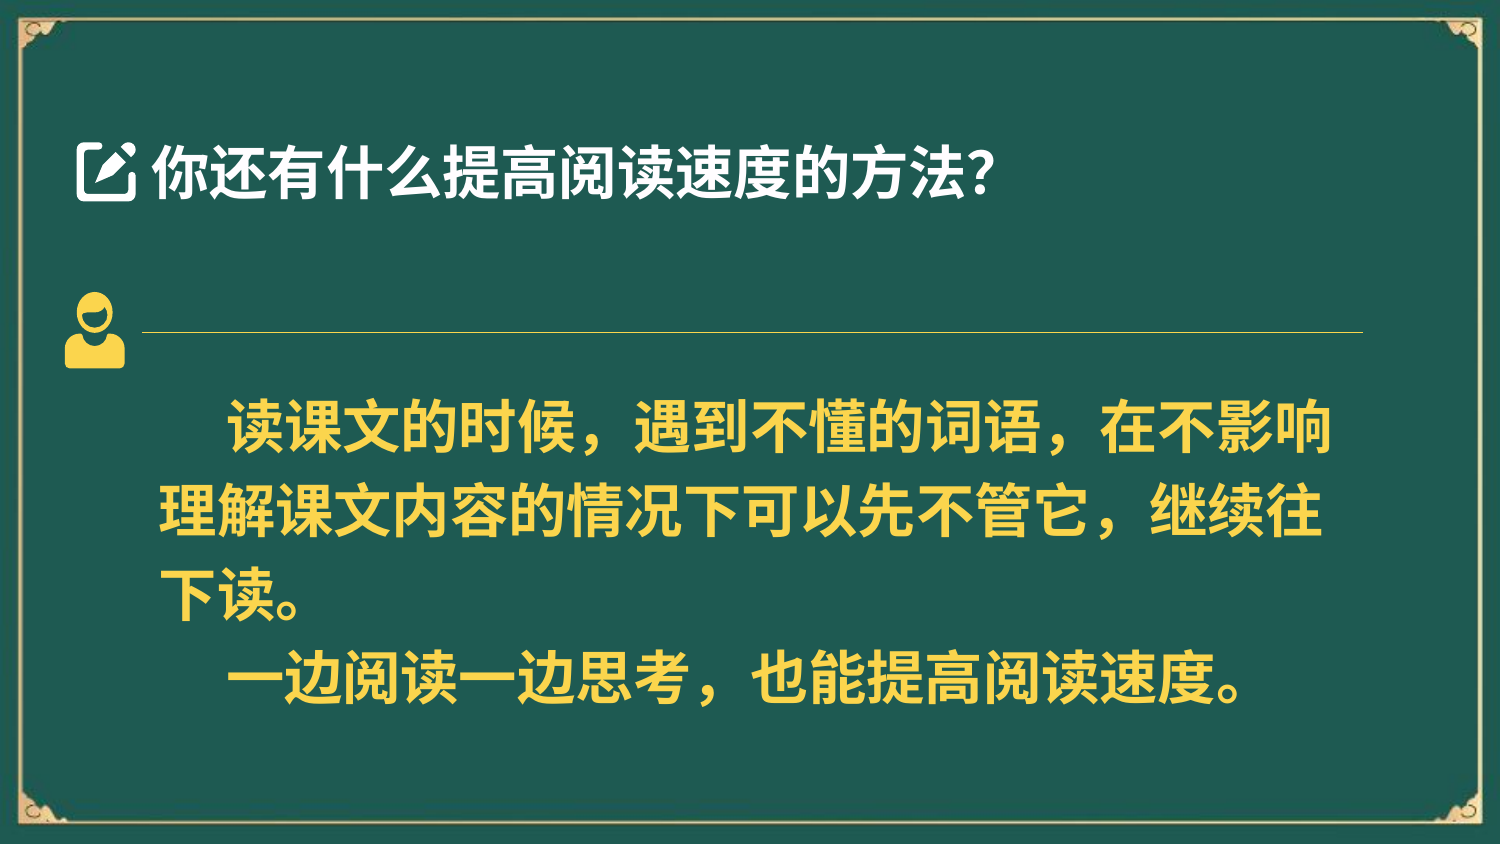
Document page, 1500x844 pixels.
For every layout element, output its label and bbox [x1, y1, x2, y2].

text_box [64, 291, 1381, 724]
picture [0, 0, 1500, 844]
text_box [76, 114, 1053, 204]
